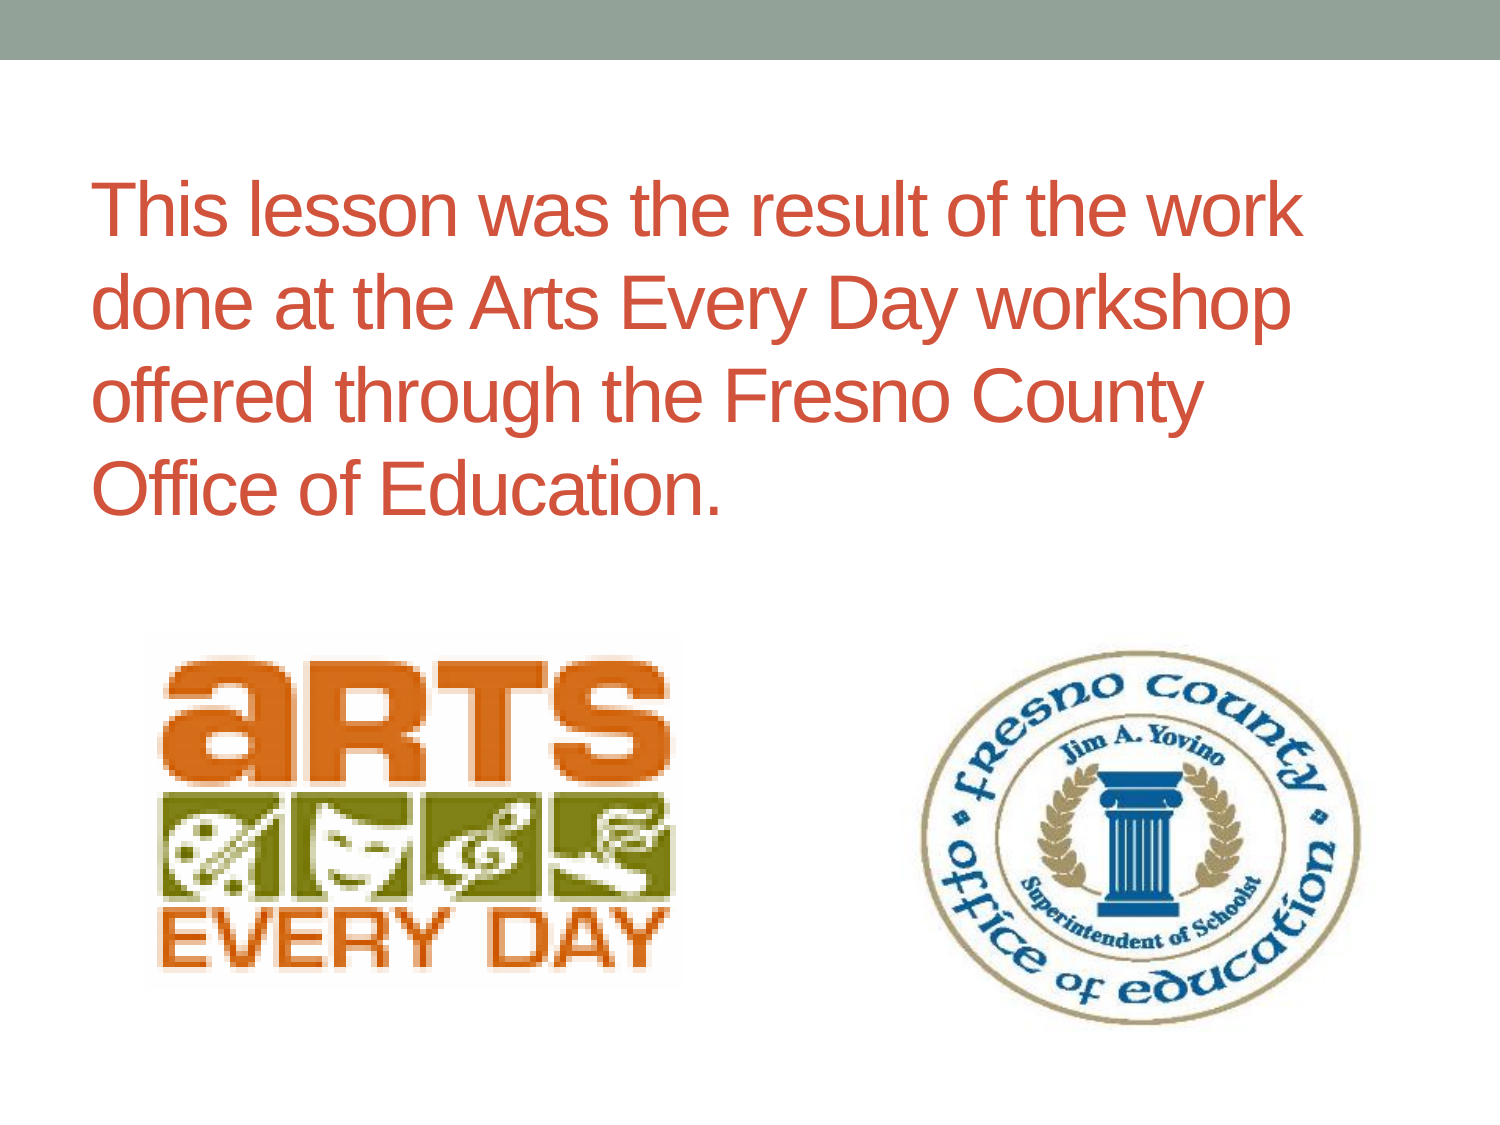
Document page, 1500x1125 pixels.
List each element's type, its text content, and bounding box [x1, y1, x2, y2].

picture [141, 631, 683, 989]
picture [900, 631, 1385, 1044]
title This lesson was the result of the work done at the Arts Every Day workshop offered through the Fresno County Office of Education. [75, 149, 1385, 541]
